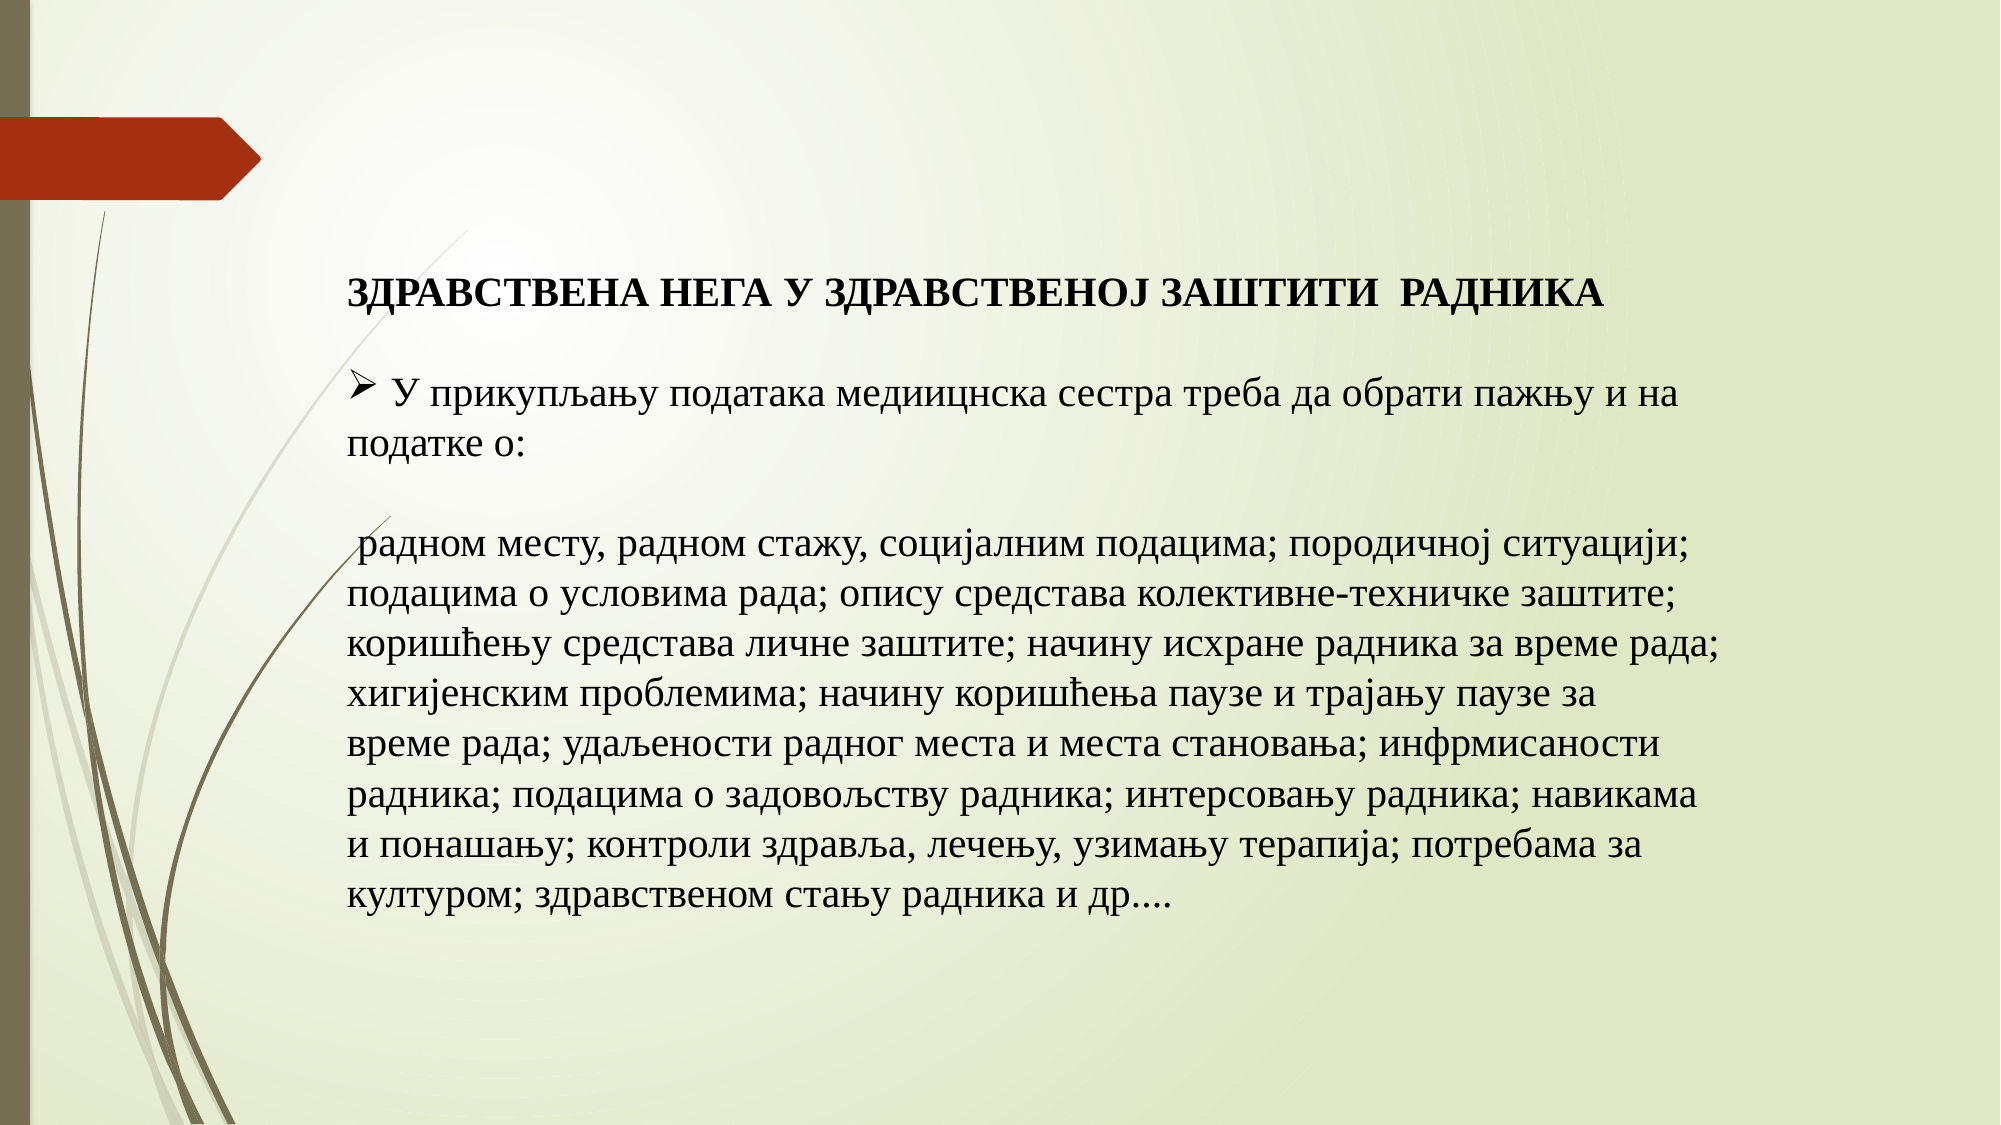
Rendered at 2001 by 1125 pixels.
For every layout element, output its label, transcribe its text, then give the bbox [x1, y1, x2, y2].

text_box ЗДРАВСТВЕНА НЕГА У ЗДРАВСТВЕНОЈ ЗАШТИТИ РАДНИКА У прикупљању података медиицнска сестра треба да обрати пажњу и на податке о: радном месту, радном стажу, социјалним подацима; породичној ситуацији; подацима о условима рада; опису средстава колективне-техничке заштите; коришћењу средстава личне заштите; начину исхране радника за време рада; хигијенским проблемима; начину коришћења паузе и трајању паузе за време рада; удаљености радног места и места становања; инфрмисаности радника; подацима о задовољству радника; интерсовању радника; навикама и понашању; контроли здравља, лечењу, узимању терапија; потребама за културом; здравственом стању радника и др.... [332, 140, 1688, 1090]
